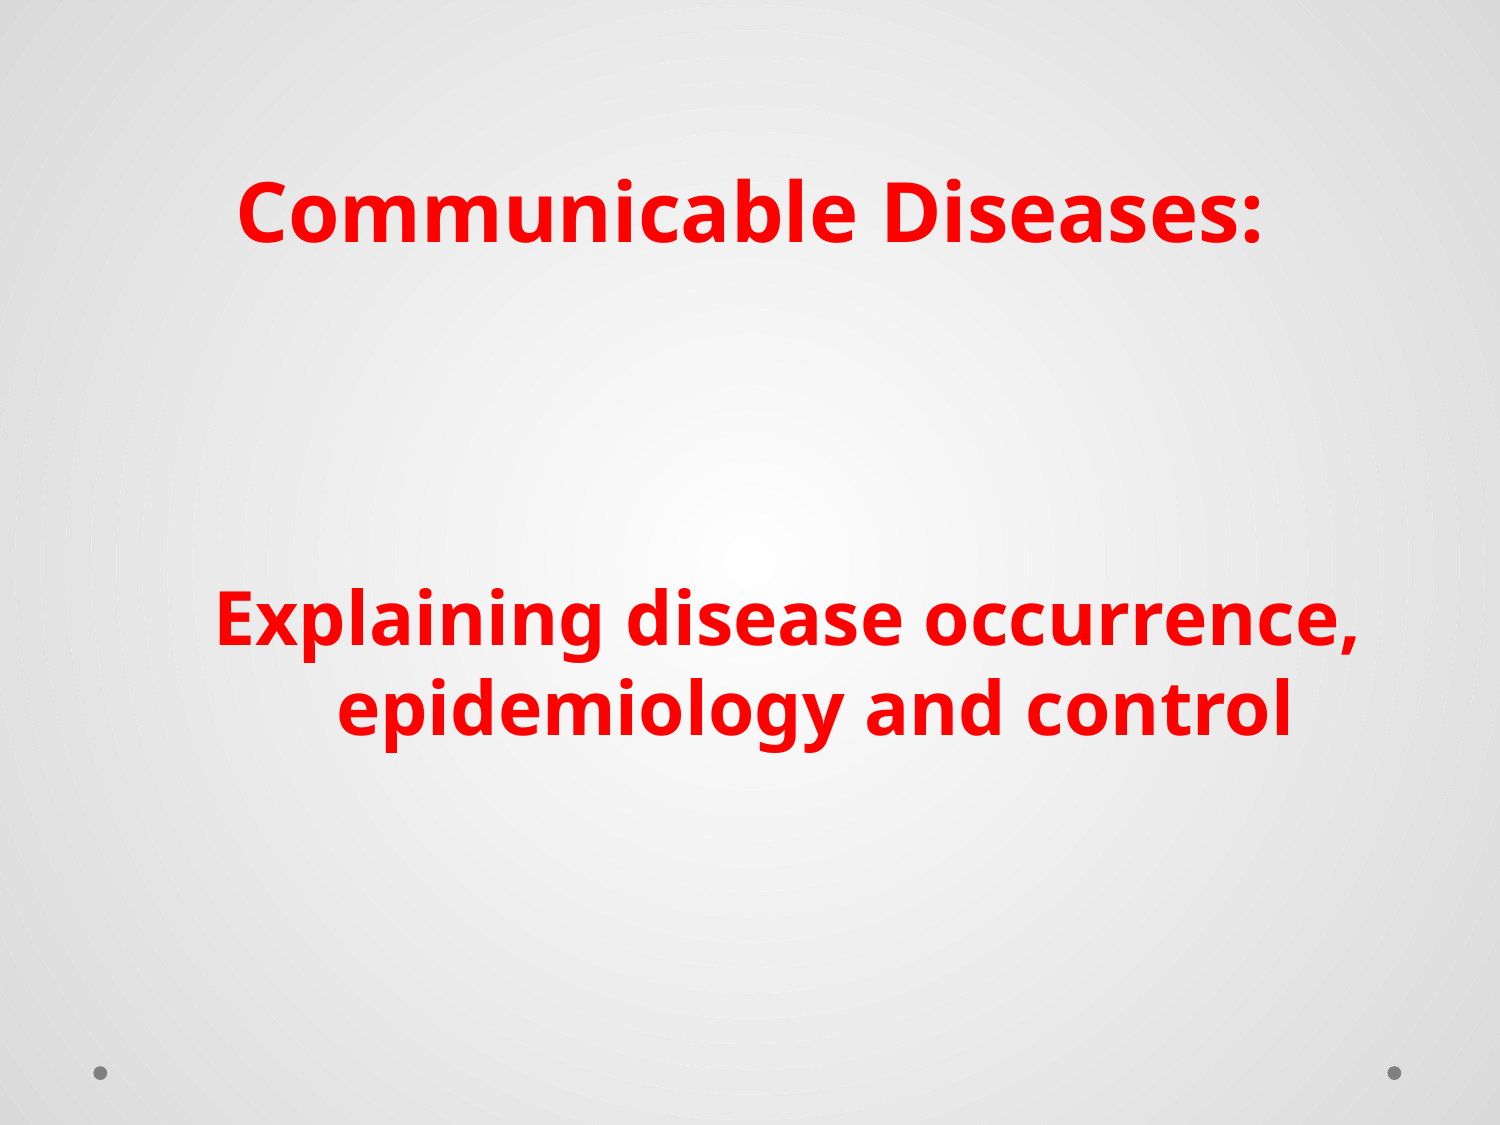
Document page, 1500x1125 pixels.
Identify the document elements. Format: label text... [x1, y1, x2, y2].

list Explaining disease occurrence, epidemiology and control [112, 562, 1463, 1018]
title Communicable Diseases: [75, 45, 1425, 388]
